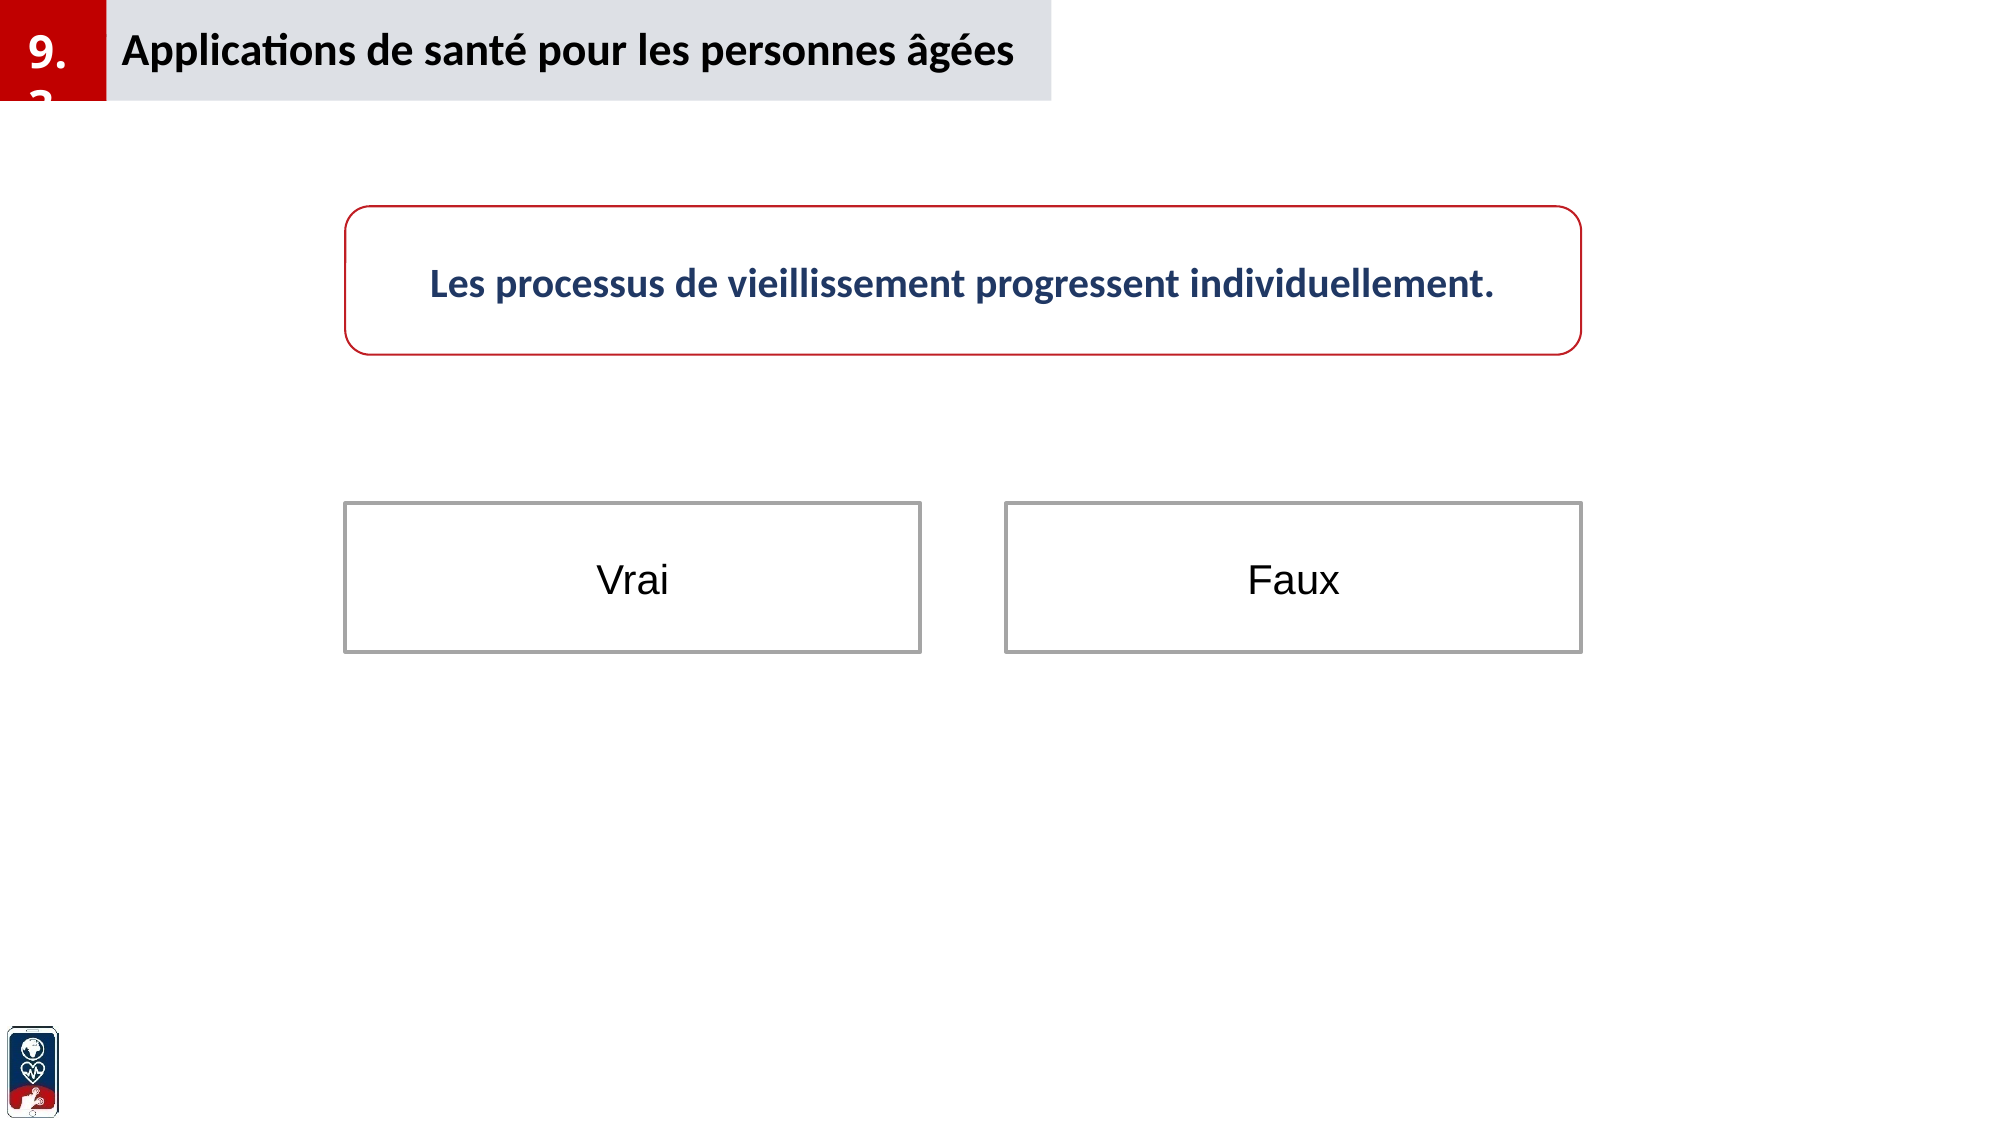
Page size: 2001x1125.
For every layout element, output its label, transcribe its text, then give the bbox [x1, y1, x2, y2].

text_box Faux [1004, 501, 1583, 654]
text_box 9.3 [13, 15, 107, 86]
text_box Vrai [343, 501, 922, 654]
text_box Les processus de vieillissement progressent individuellement. [345, 206, 1582, 355]
picture [7, 1026, 59, 1118]
text_box [0, 0, 106, 101]
text_box Applications de santé pour les personnes âgées [106, 0, 1052, 101]
